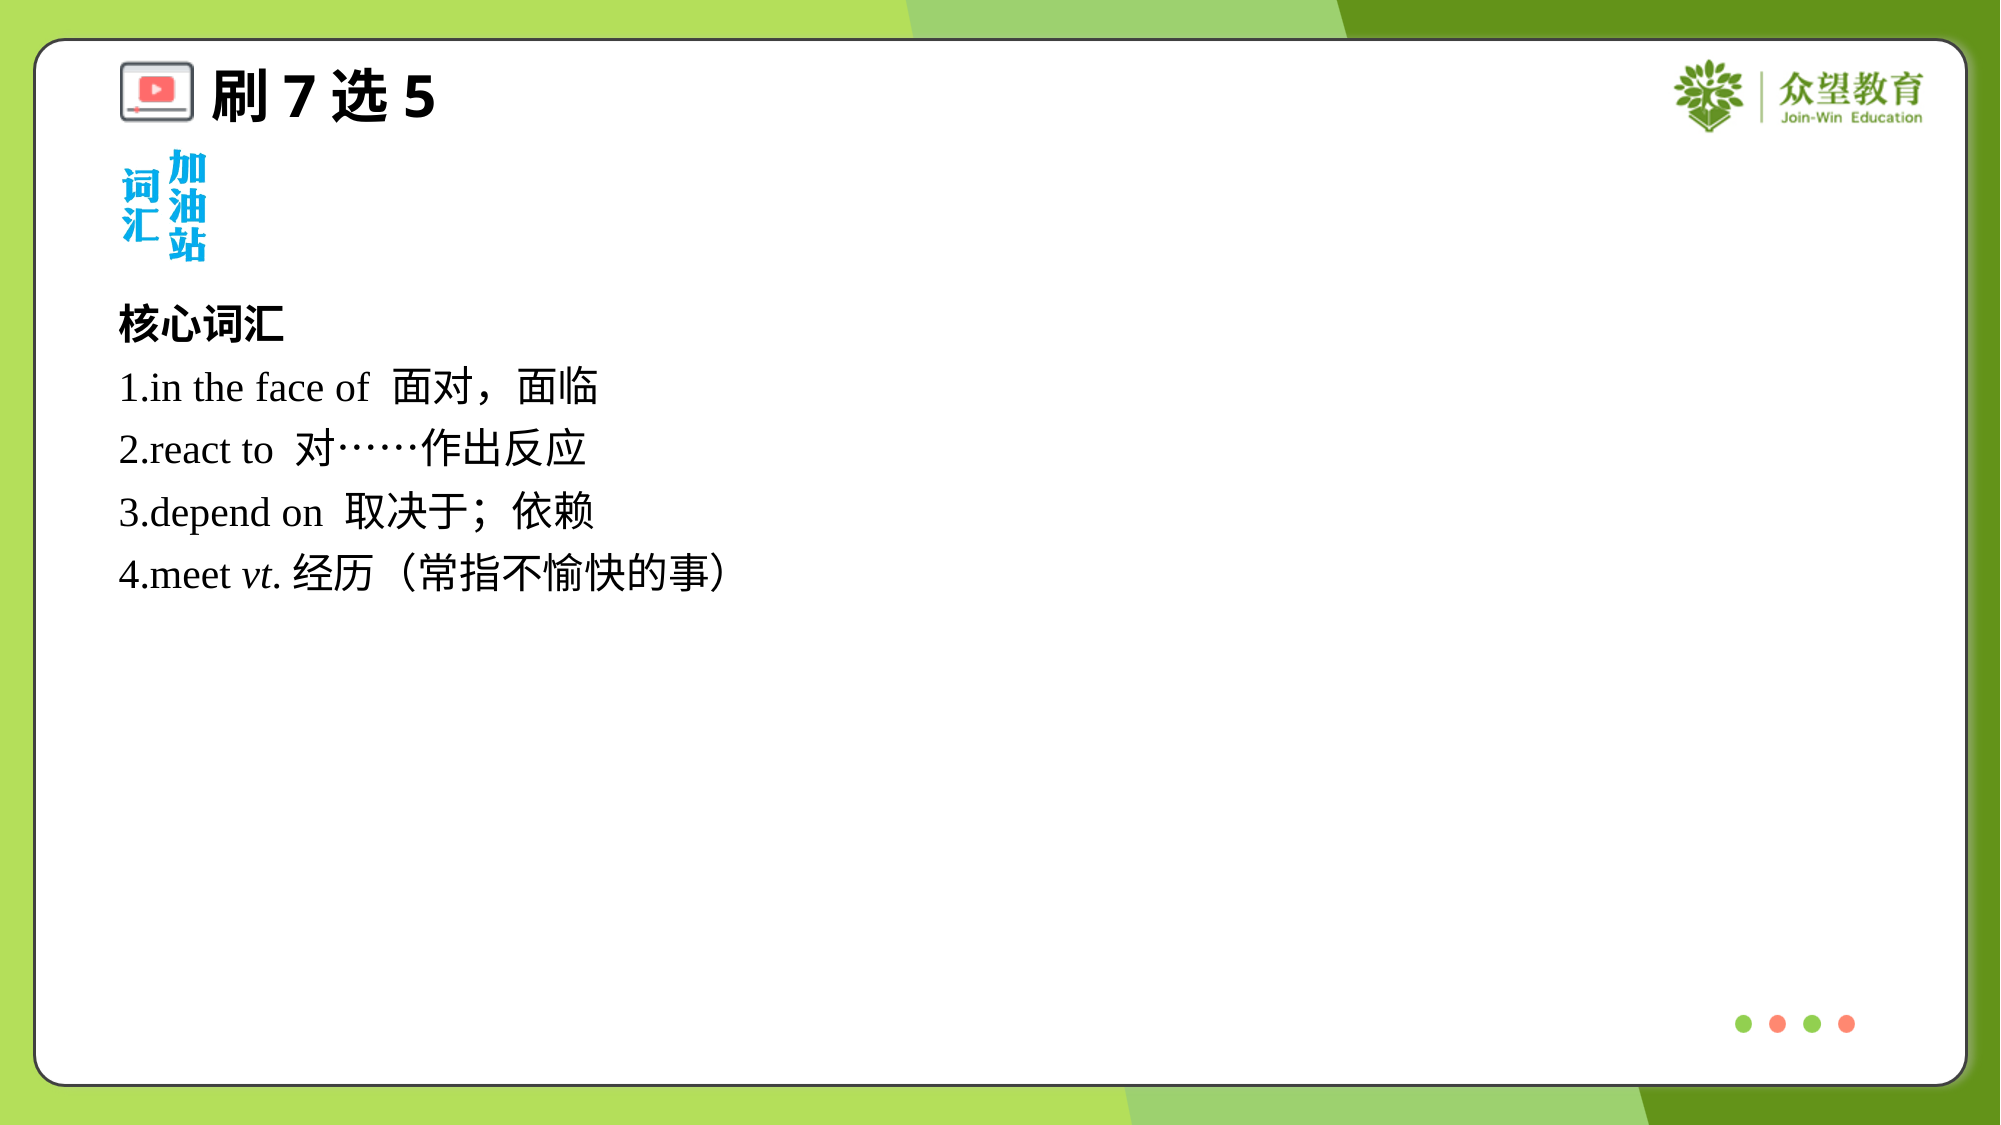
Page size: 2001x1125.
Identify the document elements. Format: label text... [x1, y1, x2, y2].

picture [0, 0, 2000, 1125]
text_box 核心词汇 1.in the face of 面对，面临 2.react to 对……作出反应 3.depend on 取决于；依赖 4.meet vt.经历（常指不愉快的事） [118, 284, 1883, 598]
